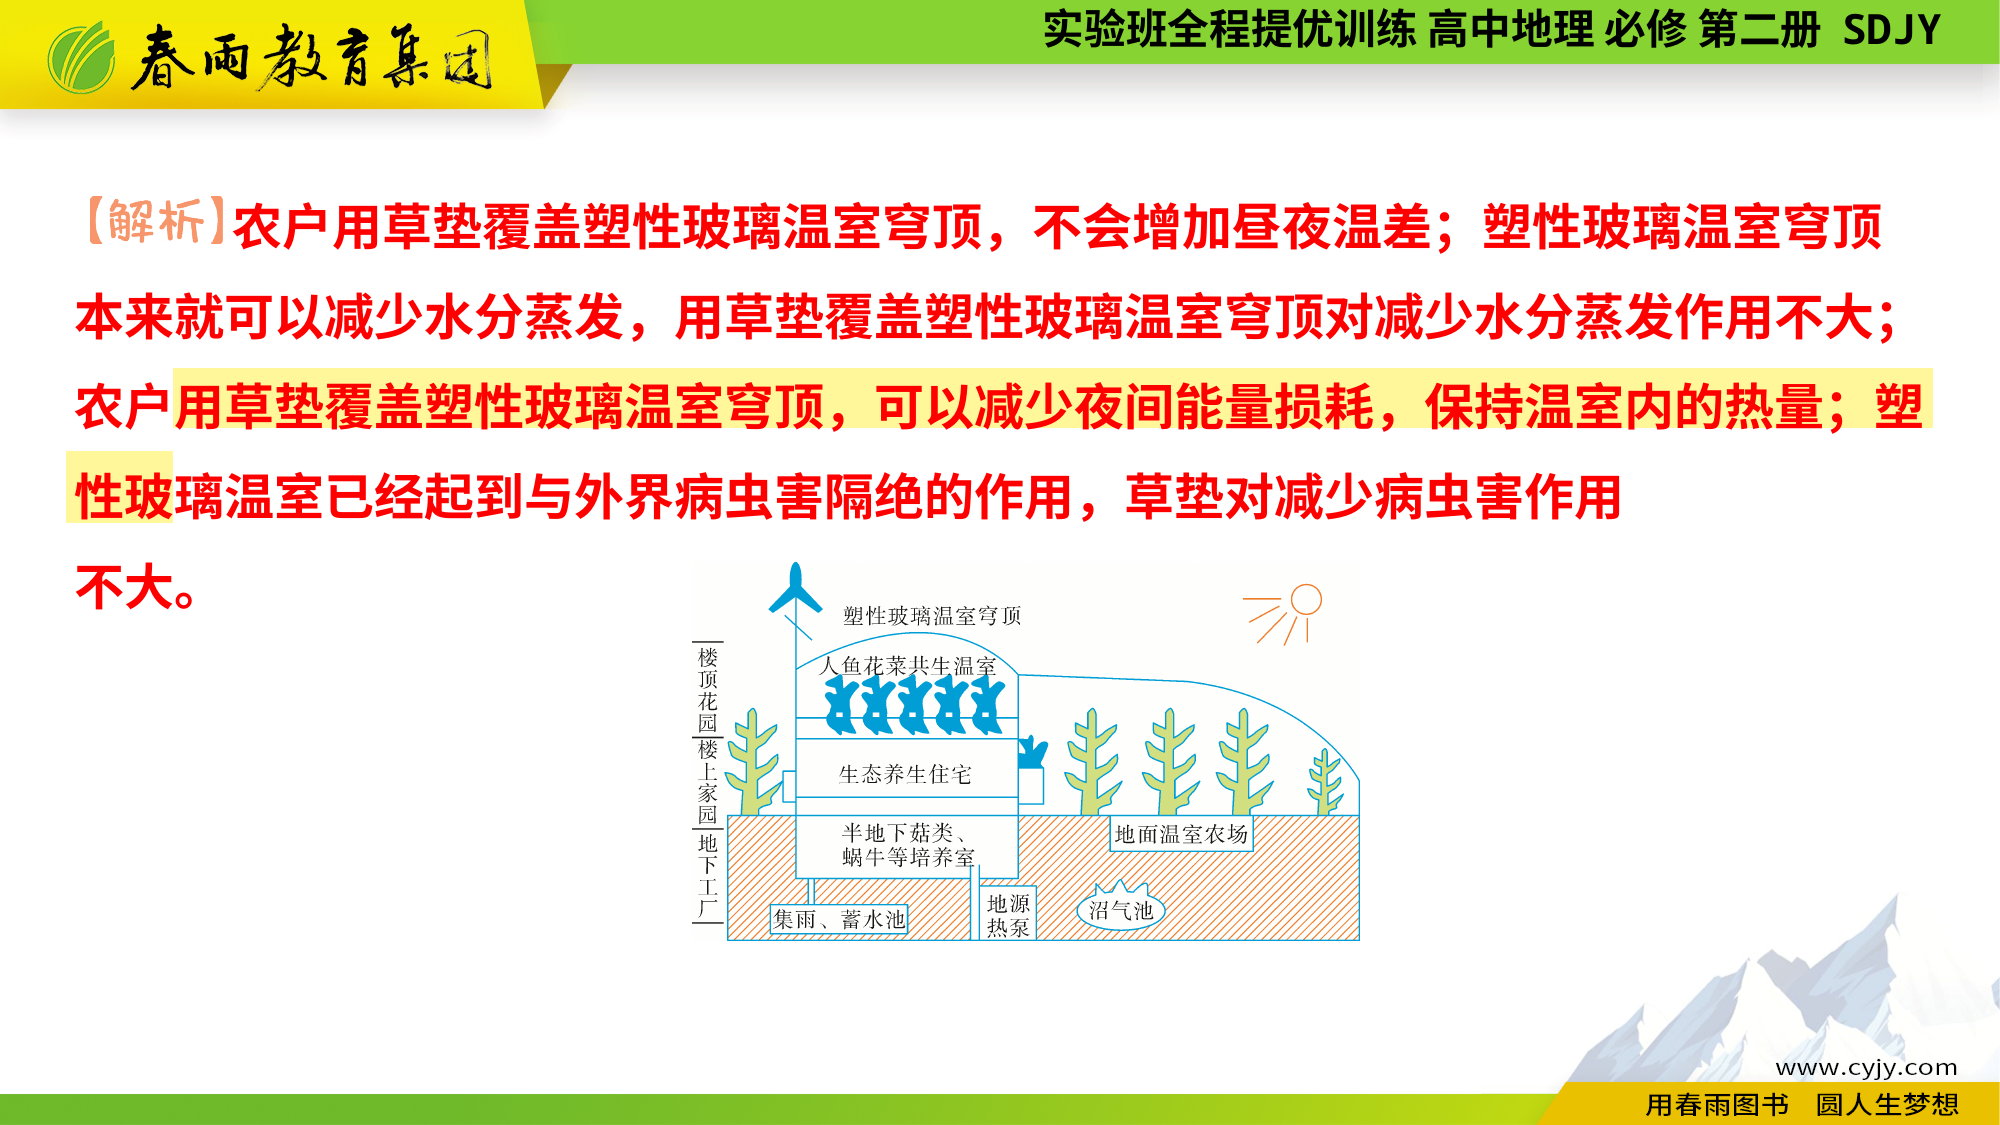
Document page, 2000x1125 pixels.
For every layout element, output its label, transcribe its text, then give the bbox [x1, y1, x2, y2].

list 农户用草垫覆盖塑性玻璃温室穹顶，不会增加昼夜温差；塑性玻璃温室穹顶本来就可以减少水分蒸发，用草垫覆盖塑性玻璃温室穹顶对减少水分蒸发作用不大；农户用草垫覆盖塑性玻璃温室穹顶，可以减少夜间能量损耗，保持温室内的热量；塑性玻璃温室已经起到与外界病虫害隔绝的作用，草垫对减少病虫害作用 不大。 [59, 157, 1944, 628]
picture [0, 0, 2000, 1125]
